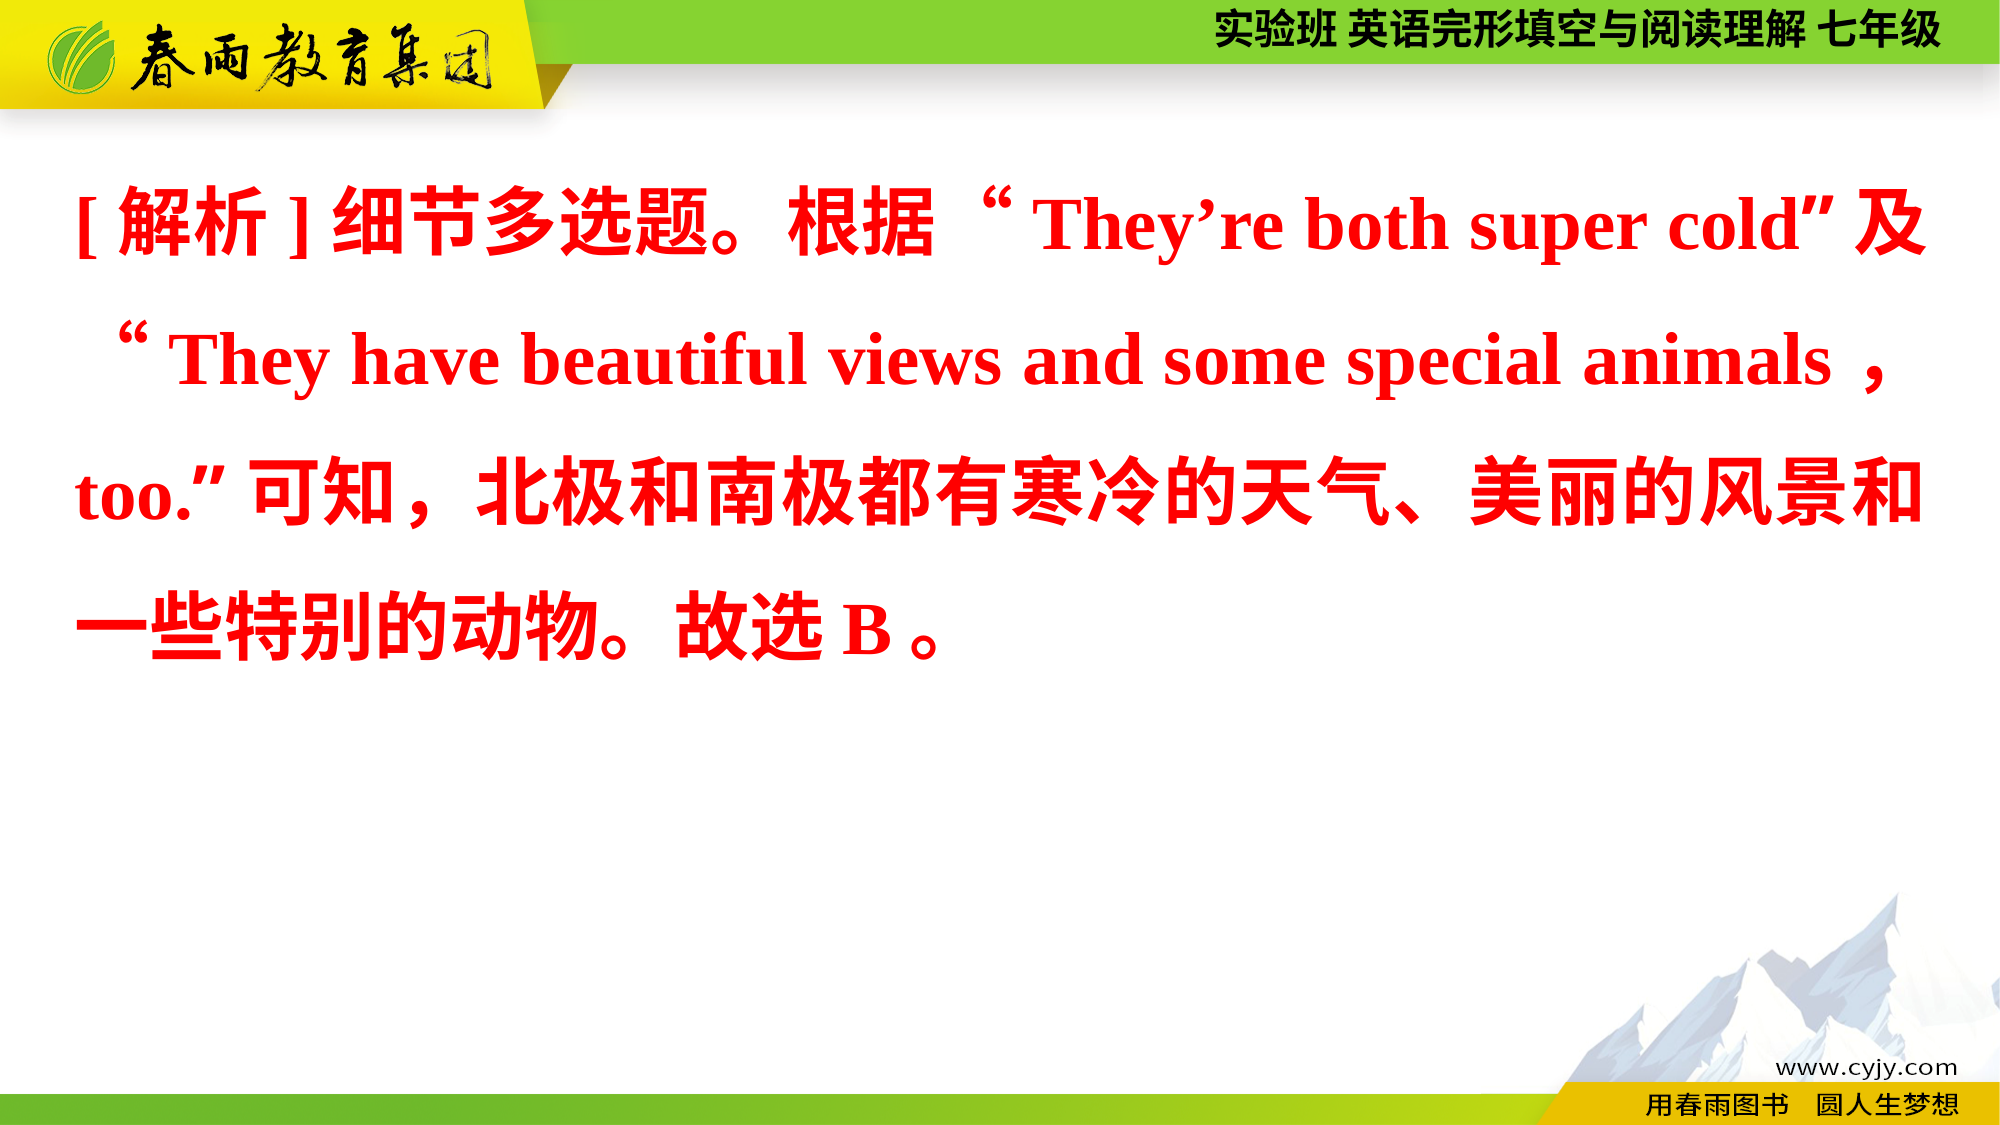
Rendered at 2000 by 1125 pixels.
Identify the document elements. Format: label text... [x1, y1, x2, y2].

list [解析]细节多选题。根据“They’re both super cold”及“They have beautiful views and some special animals， too.”可知，北极和南极都有寒冷的天气、美丽的风景和一些特别的动物。故选B。 [59, 122, 1944, 666]
picture [0, 0, 2000, 1125]
